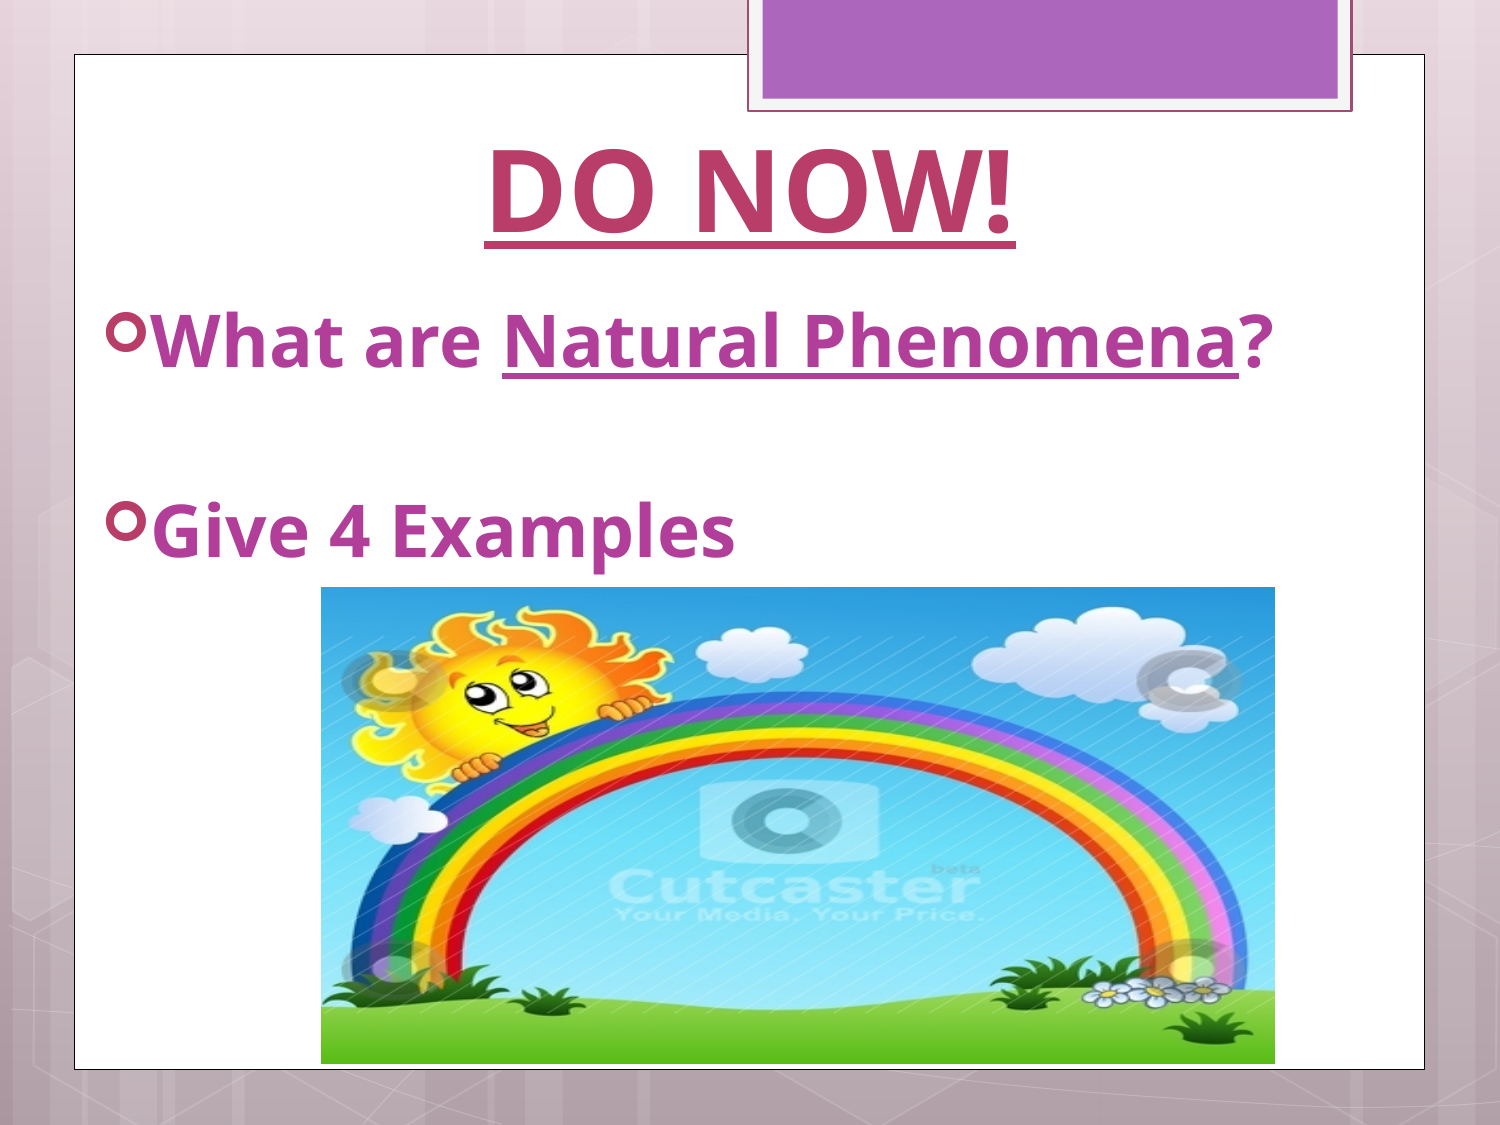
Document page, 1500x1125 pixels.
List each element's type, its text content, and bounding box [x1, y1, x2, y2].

list What are Natural Phenomena? Give 4 Examples [75, 287, 1425, 864]
title DO NOW! [75, 75, 1425, 263]
picture [321, 587, 1276, 1065]
